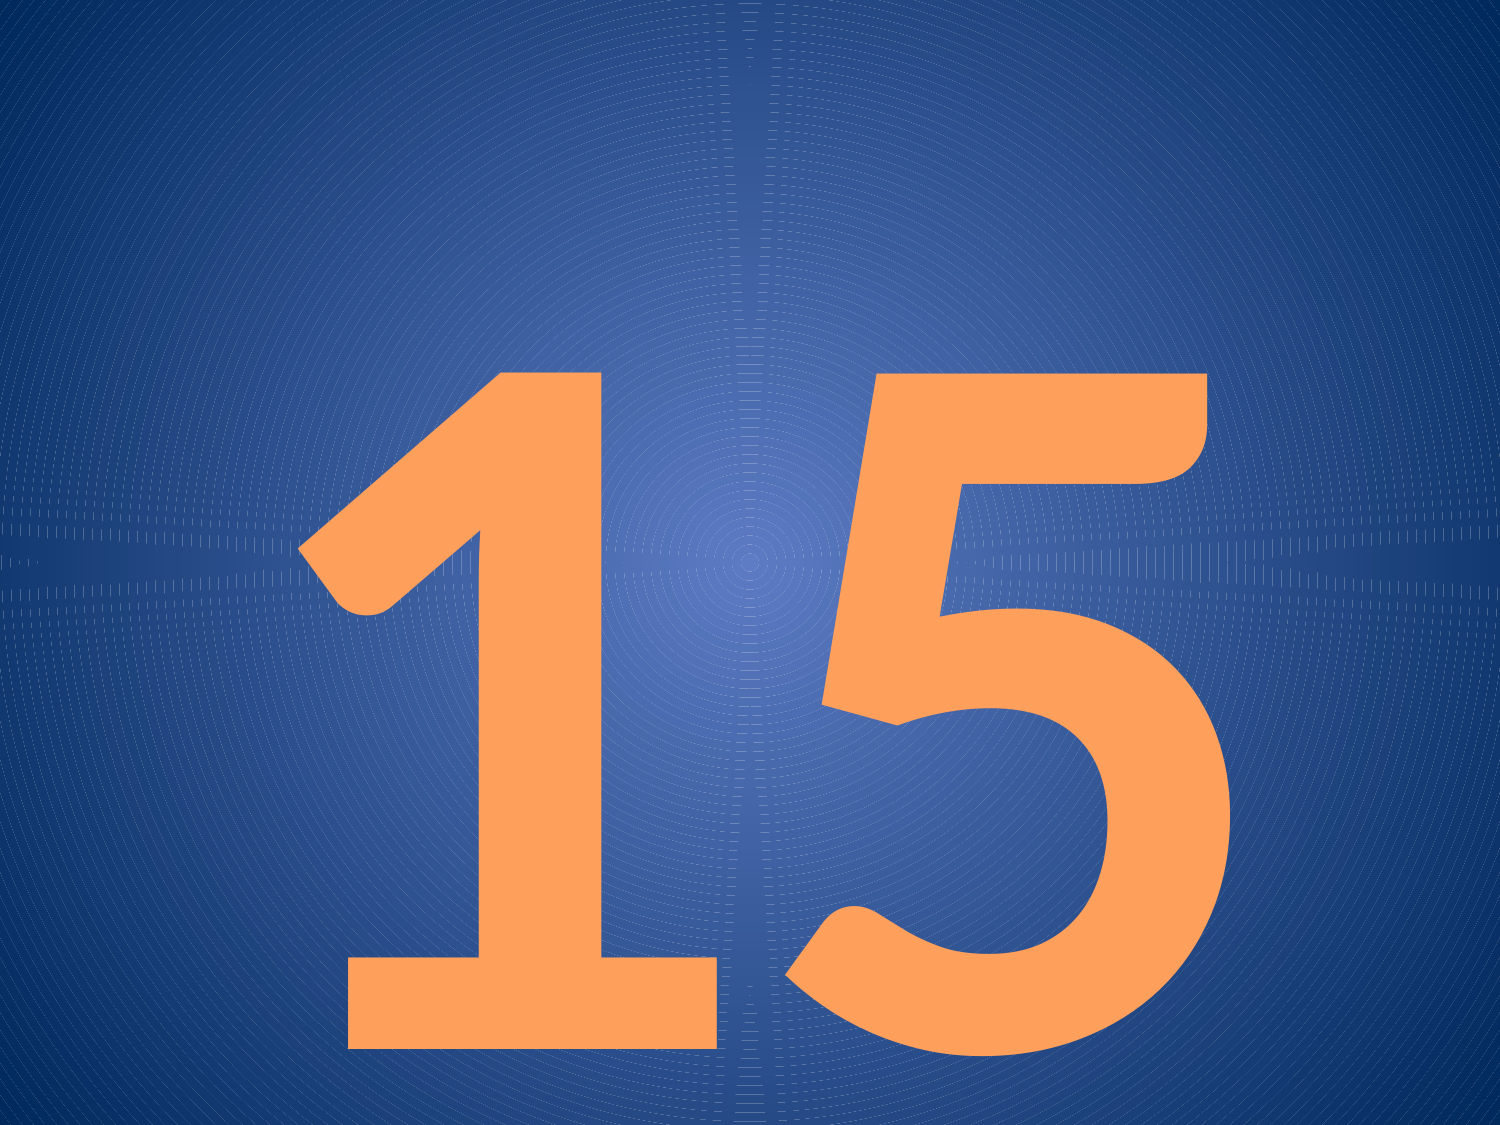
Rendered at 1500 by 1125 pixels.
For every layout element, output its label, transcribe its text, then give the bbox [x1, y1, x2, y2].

text_box 15 [213, 0, 1300, 1125]
